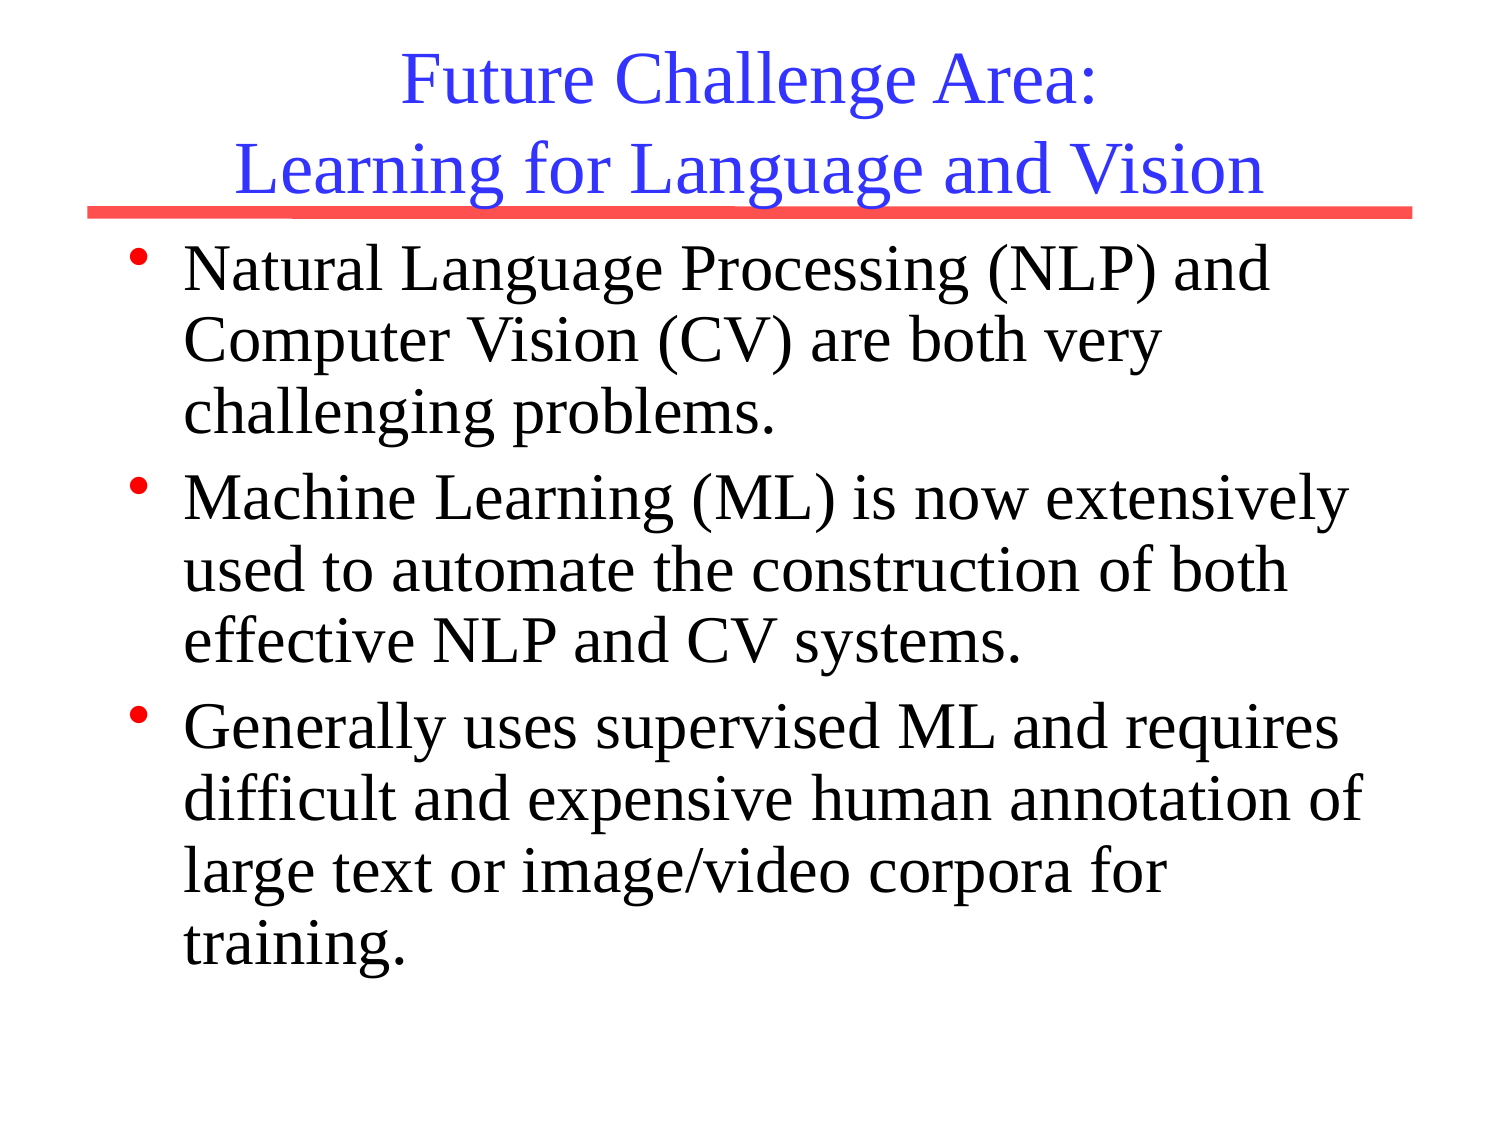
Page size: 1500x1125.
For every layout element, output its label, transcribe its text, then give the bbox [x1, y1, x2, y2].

list Natural Language Processing (NLP) and Computer Vision (CV) are both very challenging problems. Machine Learning (ML) is now extensively used to automate the construction of both effective NLP and CV systems. Generally uses supervised ML and requires difficult and expensive human annotation of large text or image/video corpora for training. [112, 224, 1388, 994]
title Future Challenge Area: Learning for Language and Vision [112, 37, 1388, 200]
